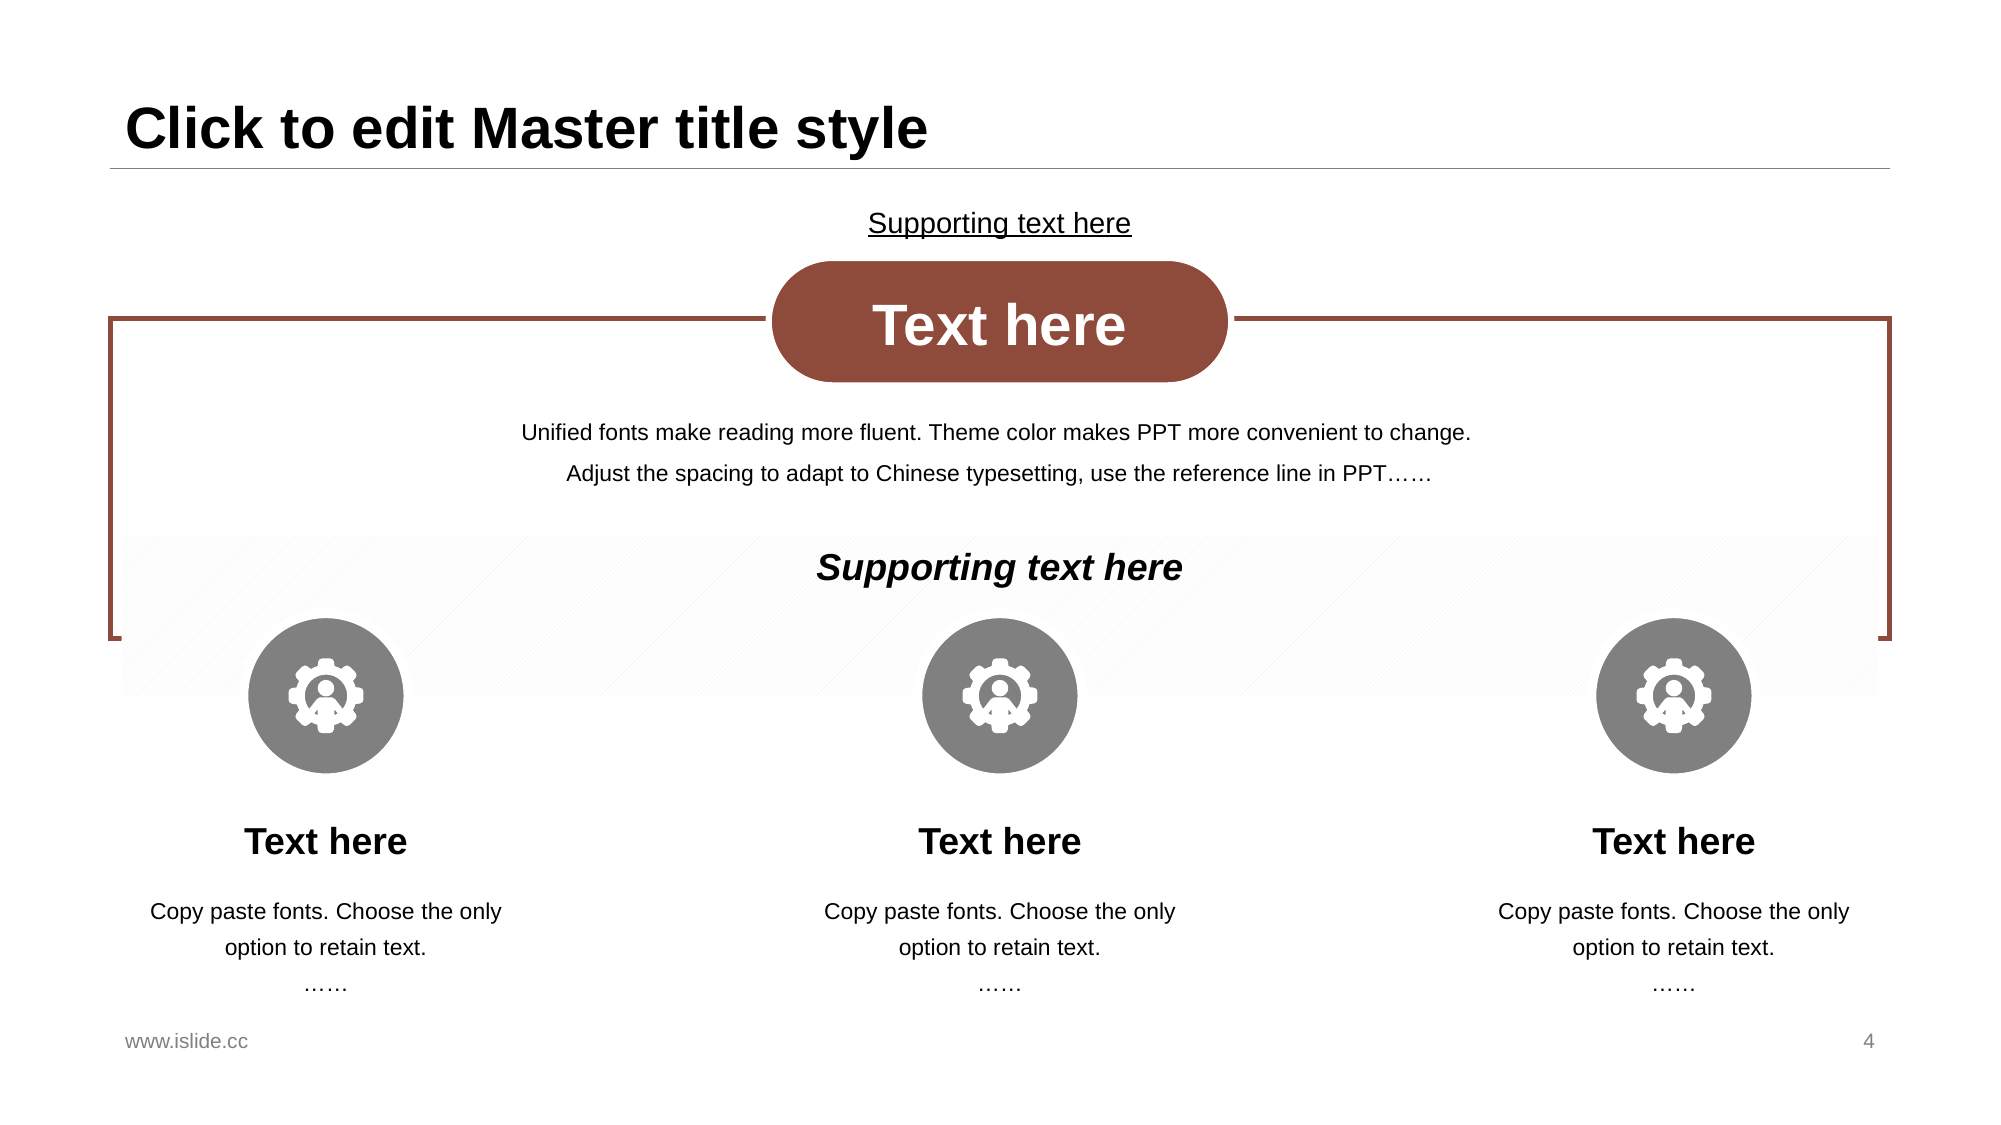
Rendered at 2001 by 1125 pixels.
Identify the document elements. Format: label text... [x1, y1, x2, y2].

slide_number 4 [1412, 1023, 1890, 1058]
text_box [110, 185, 1890, 1009]
title Click to edit Master title style [109, 0, 1890, 169]
footer www.islide.cc [109, 1023, 790, 1058]
